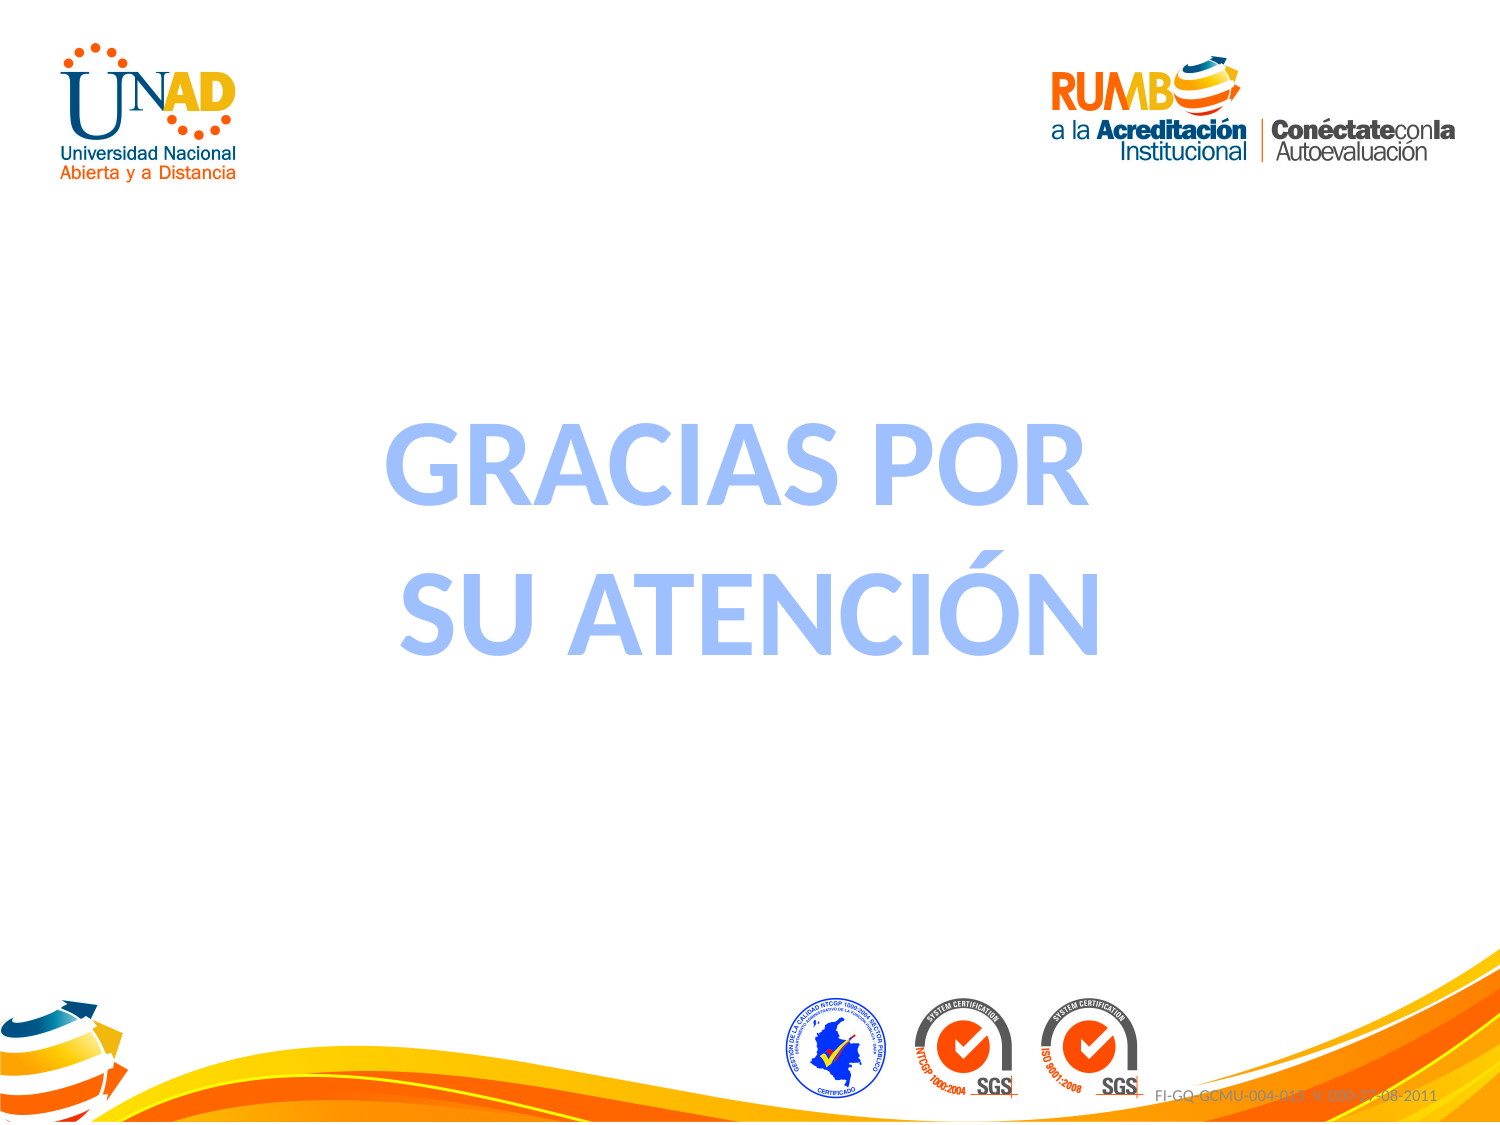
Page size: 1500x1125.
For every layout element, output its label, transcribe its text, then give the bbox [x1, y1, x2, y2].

footer FI-GQ-GCMU-004-015 V. 000-27-08-2011 [1093, 1065, 1500, 1125]
text_box GRACIAS POR SU ATENCIÓN [1, 373, 1500, 689]
picture [0, 0, 1500, 1125]
